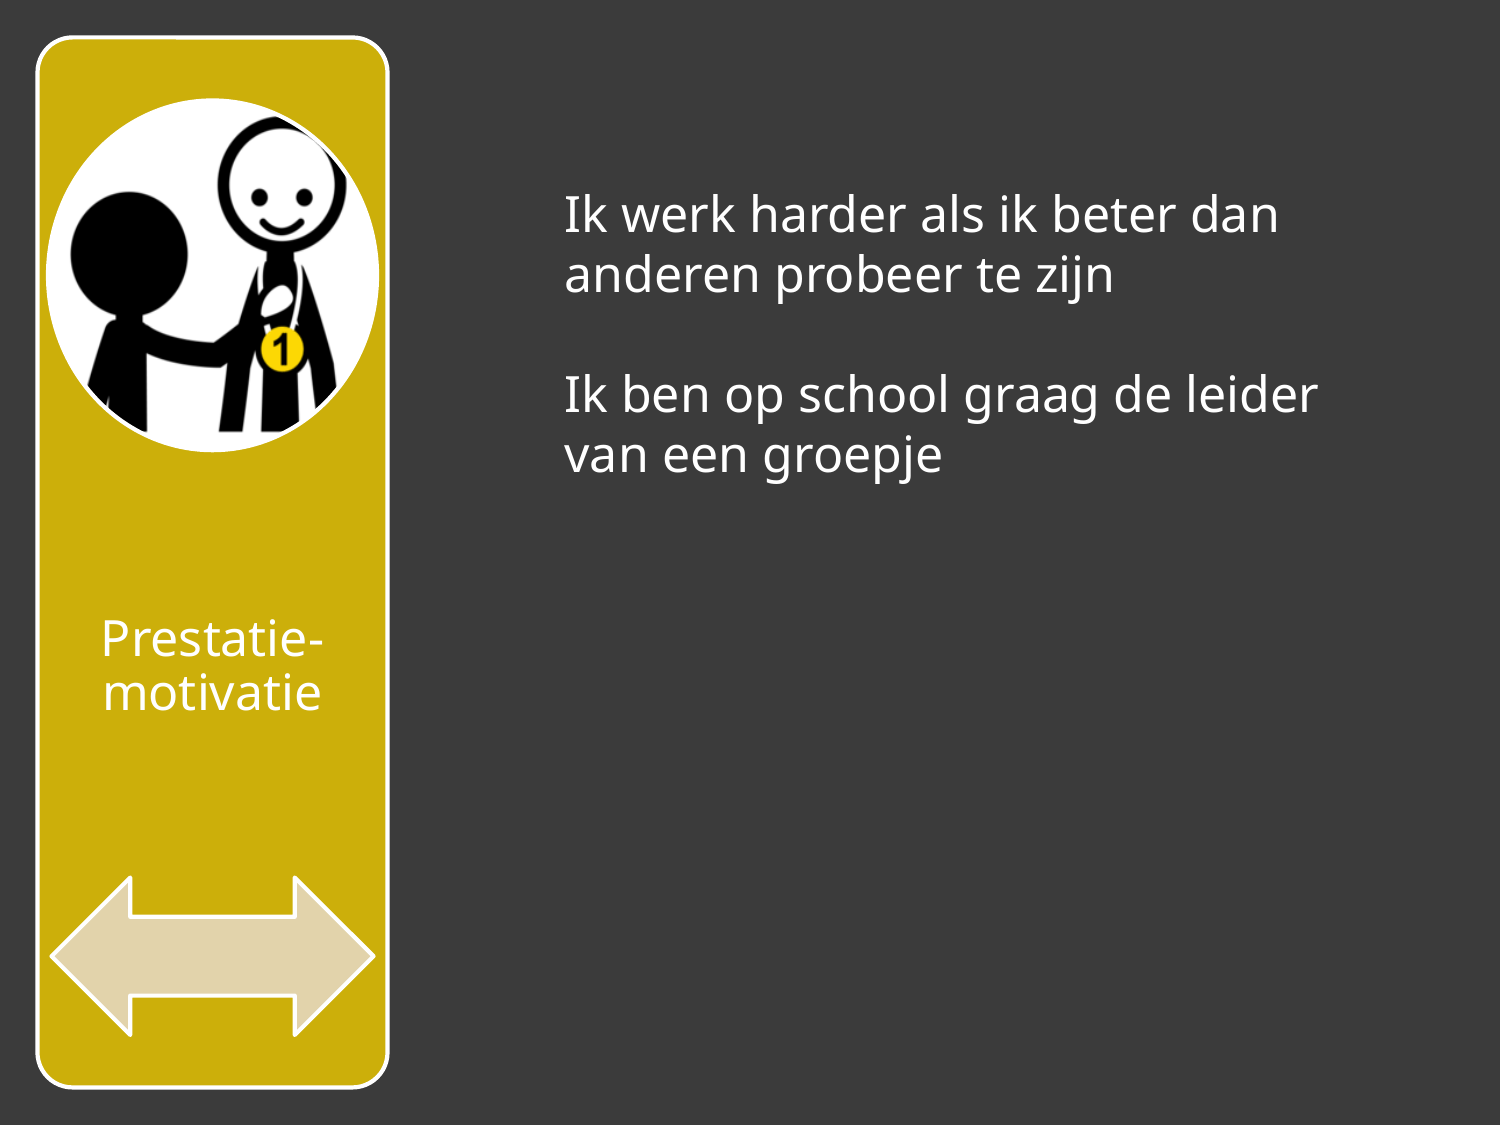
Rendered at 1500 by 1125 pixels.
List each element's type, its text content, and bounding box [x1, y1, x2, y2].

text_box Ik werk harder als ik beter dan anderen probeer te zijn Ik ben op school graag de leider van een groepje [549, 174, 1388, 580]
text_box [37, 37, 388, 1088]
